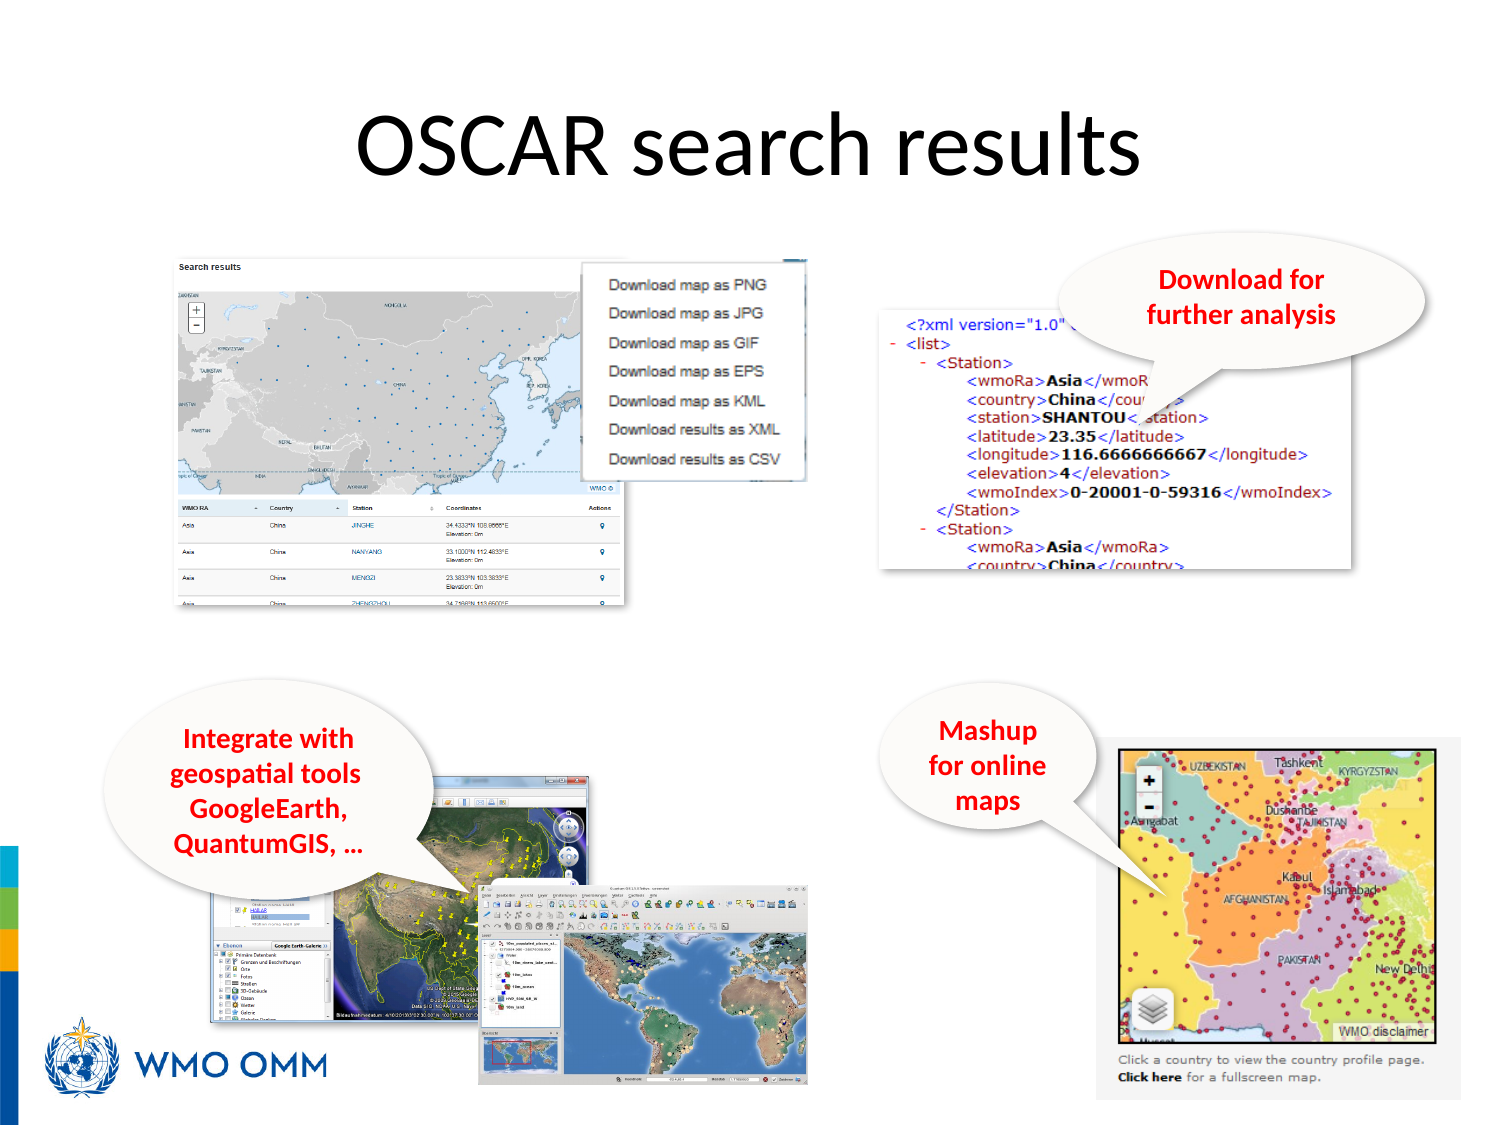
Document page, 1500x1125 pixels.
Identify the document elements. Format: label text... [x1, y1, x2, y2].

text_box Integrate with geospatial tools GoogleEarth, QuantumGIS, … [104, 679, 433, 892]
picture [1096, 737, 1461, 1100]
title OSCAR search results [75, 45, 1425, 233]
text_box Download for further analysis [1058, 232, 1425, 355]
picture [879, 310, 1351, 570]
text_box Mashup for online maps [879, 682, 1094, 850]
picture [0, 776, 808, 1125]
picture [174, 259, 808, 605]
